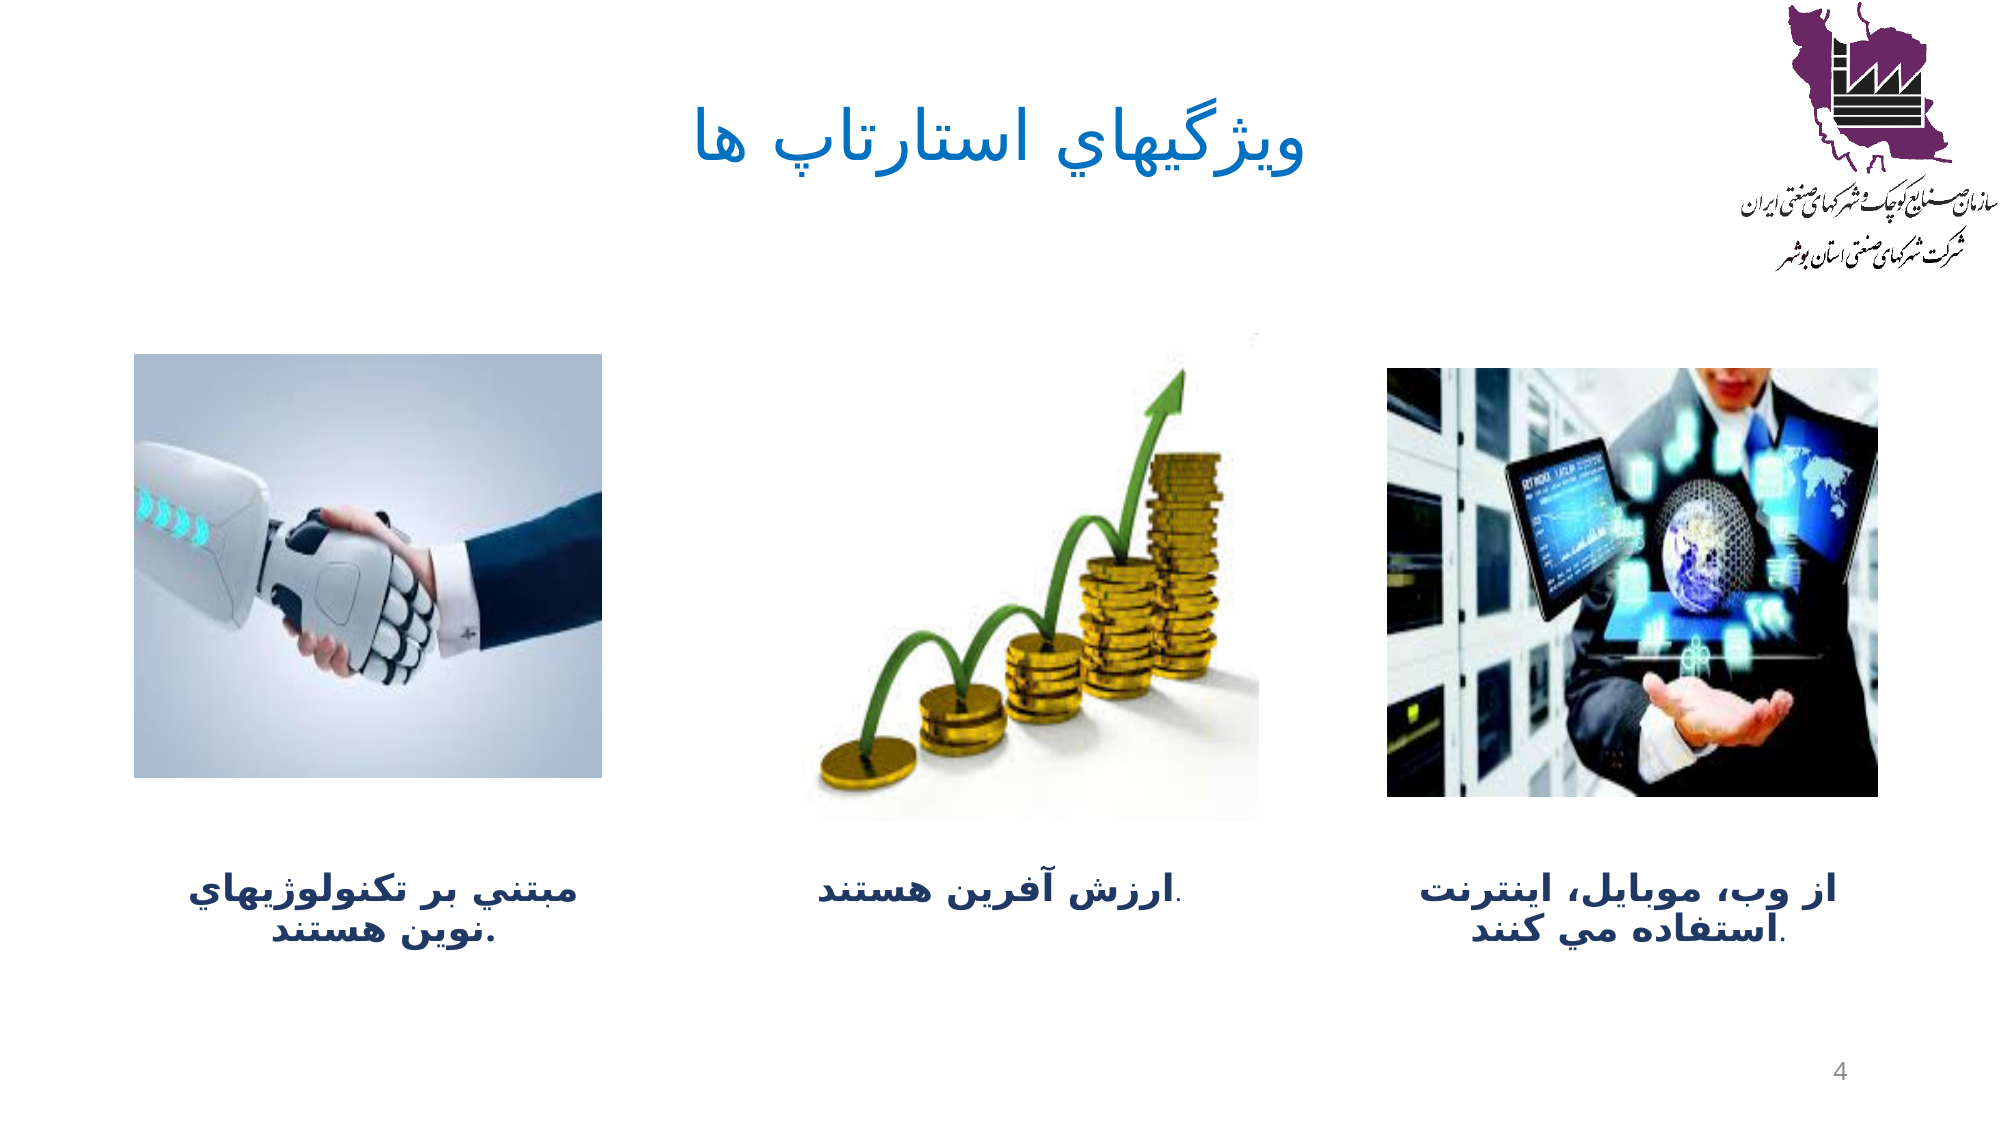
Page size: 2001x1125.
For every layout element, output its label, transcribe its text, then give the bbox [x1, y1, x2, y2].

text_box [736, 333, 1259, 823]
list از وب، موبايل، اينترنت استفاده مي كنند. [1336, 861, 1921, 980]
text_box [134, 354, 602, 778]
slide_number 4 [1412, 1042, 1863, 1103]
picture [1739, 0, 2000, 284]
title ويژگيهاي استارتاپ ها [102, 92, 1739, 184]
list مبتني بر تكنولوژيهاي نوين هستند. [137, 861, 630, 980]
list ارزش آفرين هستند. [753, 861, 1246, 980]
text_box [1387, 368, 1878, 797]
